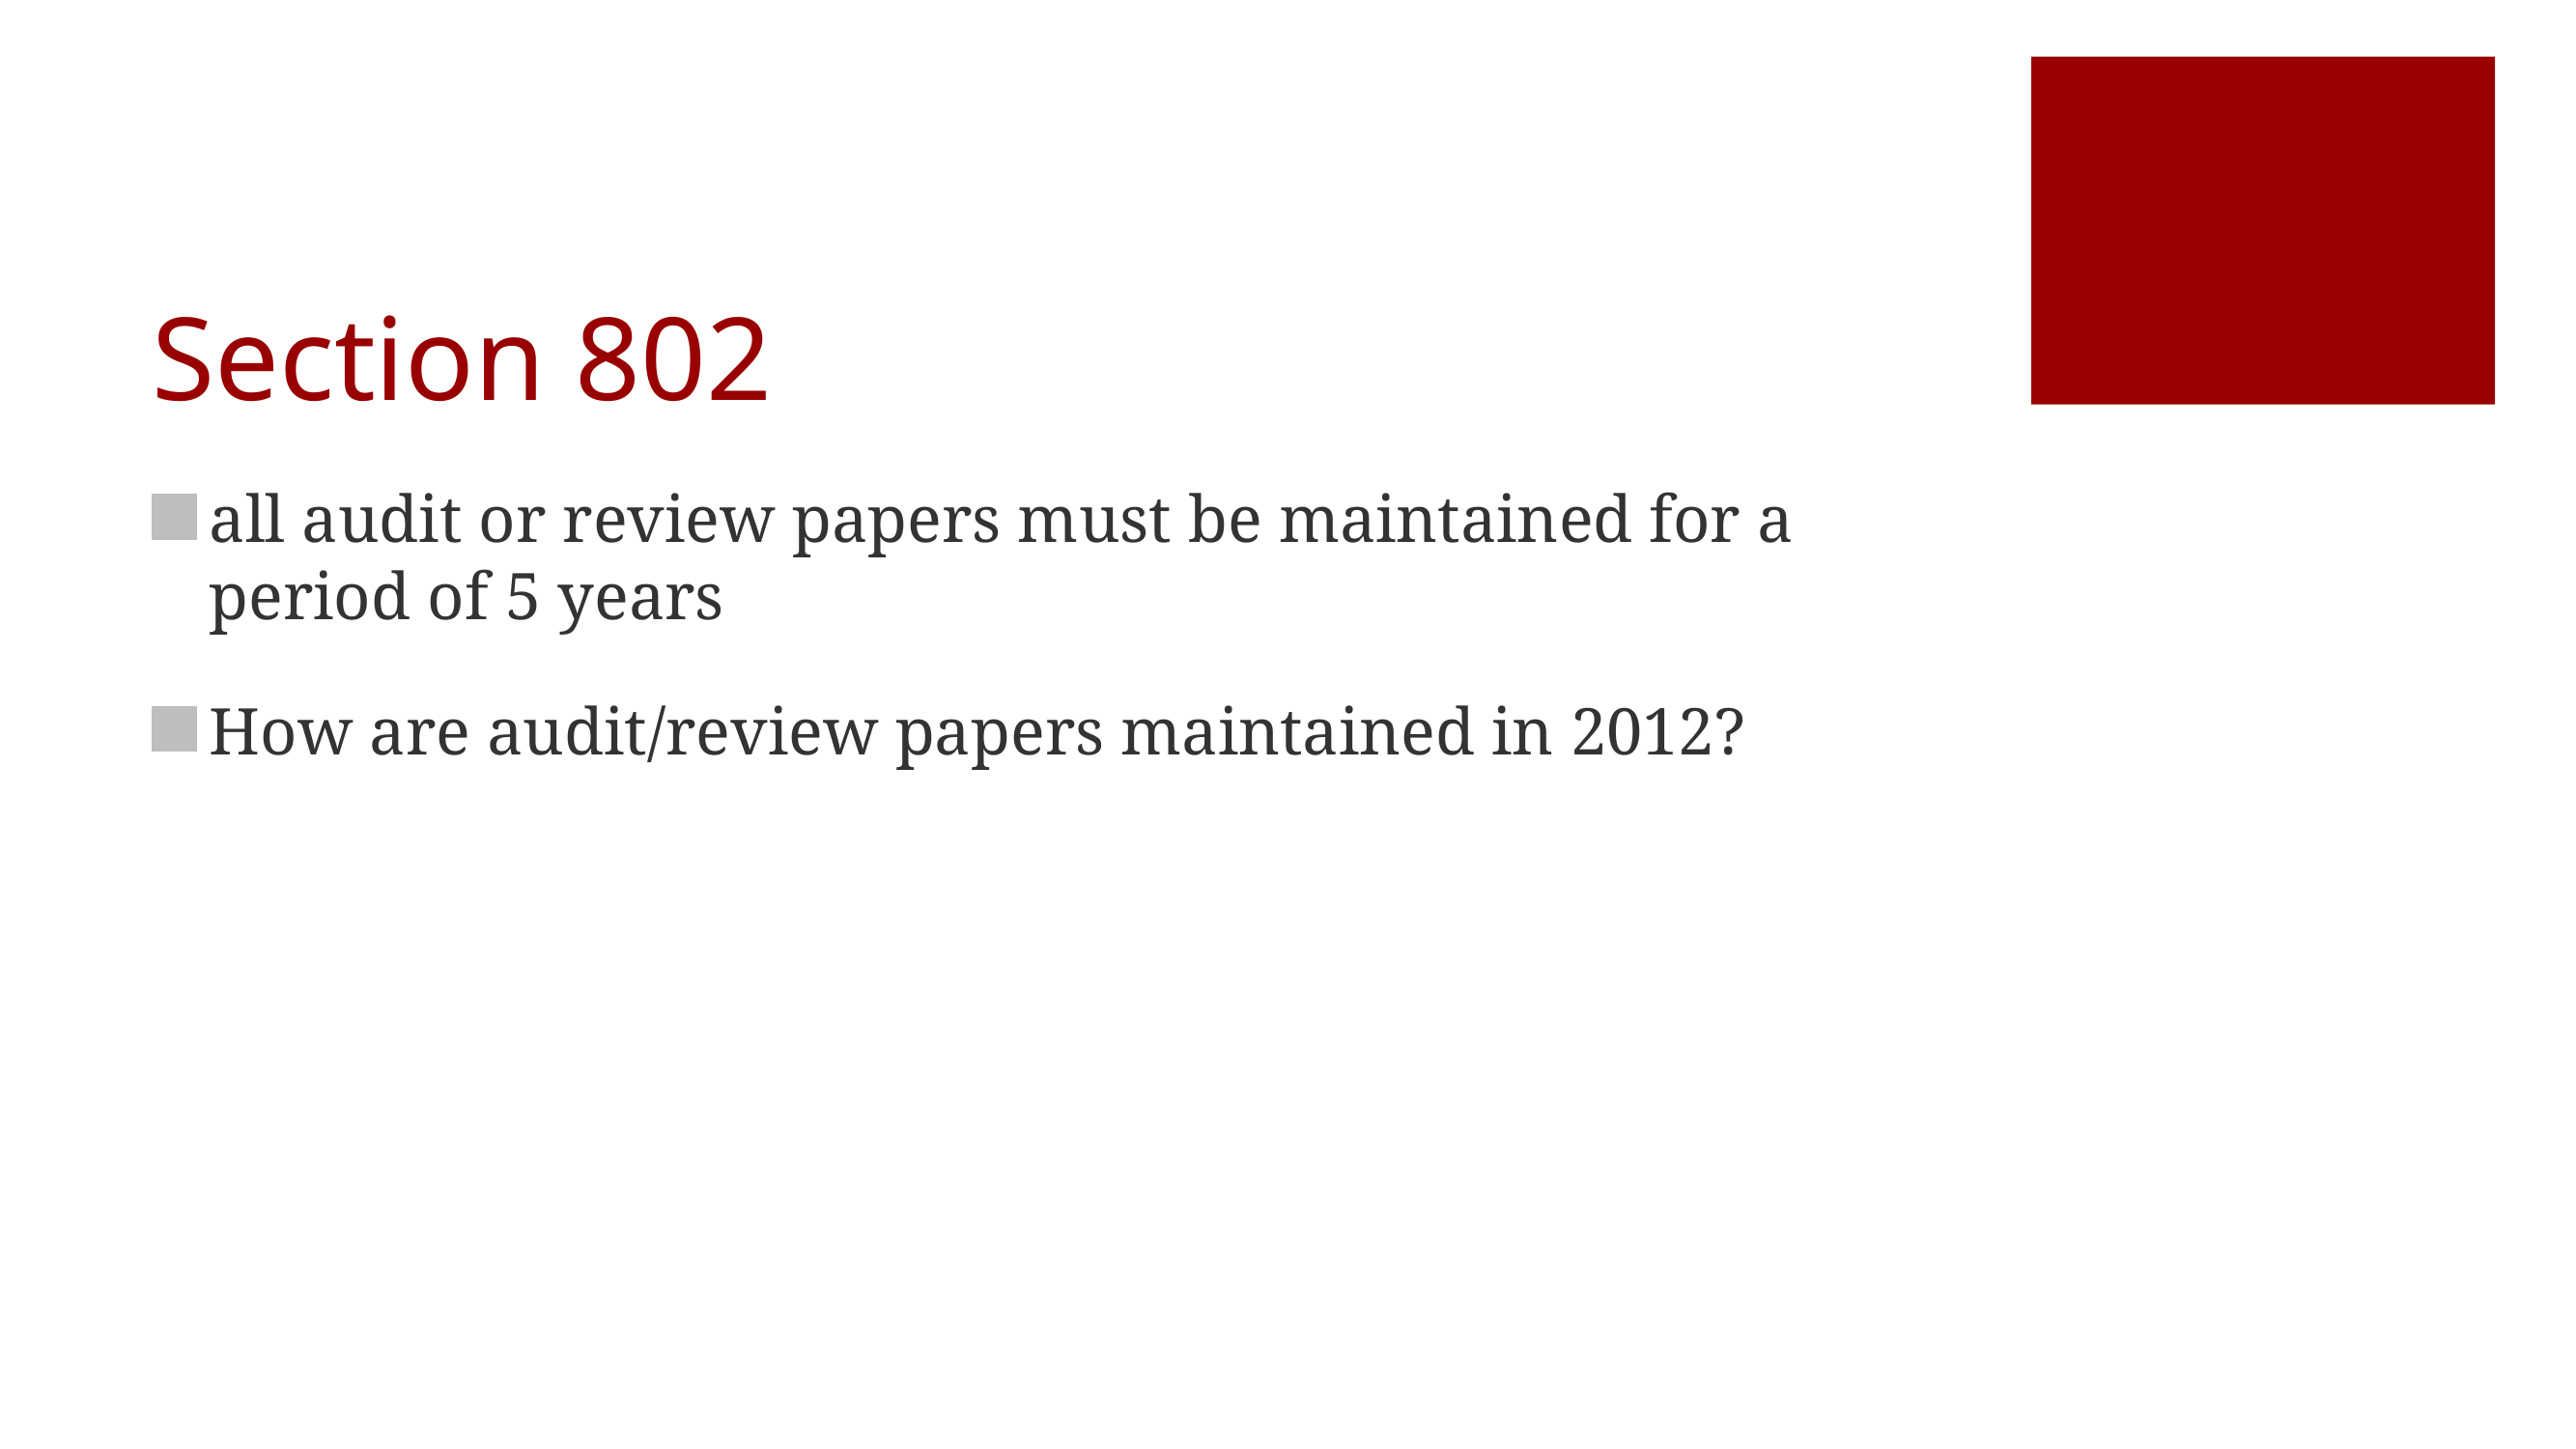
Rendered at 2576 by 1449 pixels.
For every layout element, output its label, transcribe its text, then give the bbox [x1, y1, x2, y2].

picture [152, 494, 197, 540]
list all audit or review papers must be maintained for a period of 5 years How are audit/review papers maintained in 2012? [128, 467, 1963, 1294]
picture [152, 706, 197, 752]
title Section 802 [128, 193, 1963, 435]
